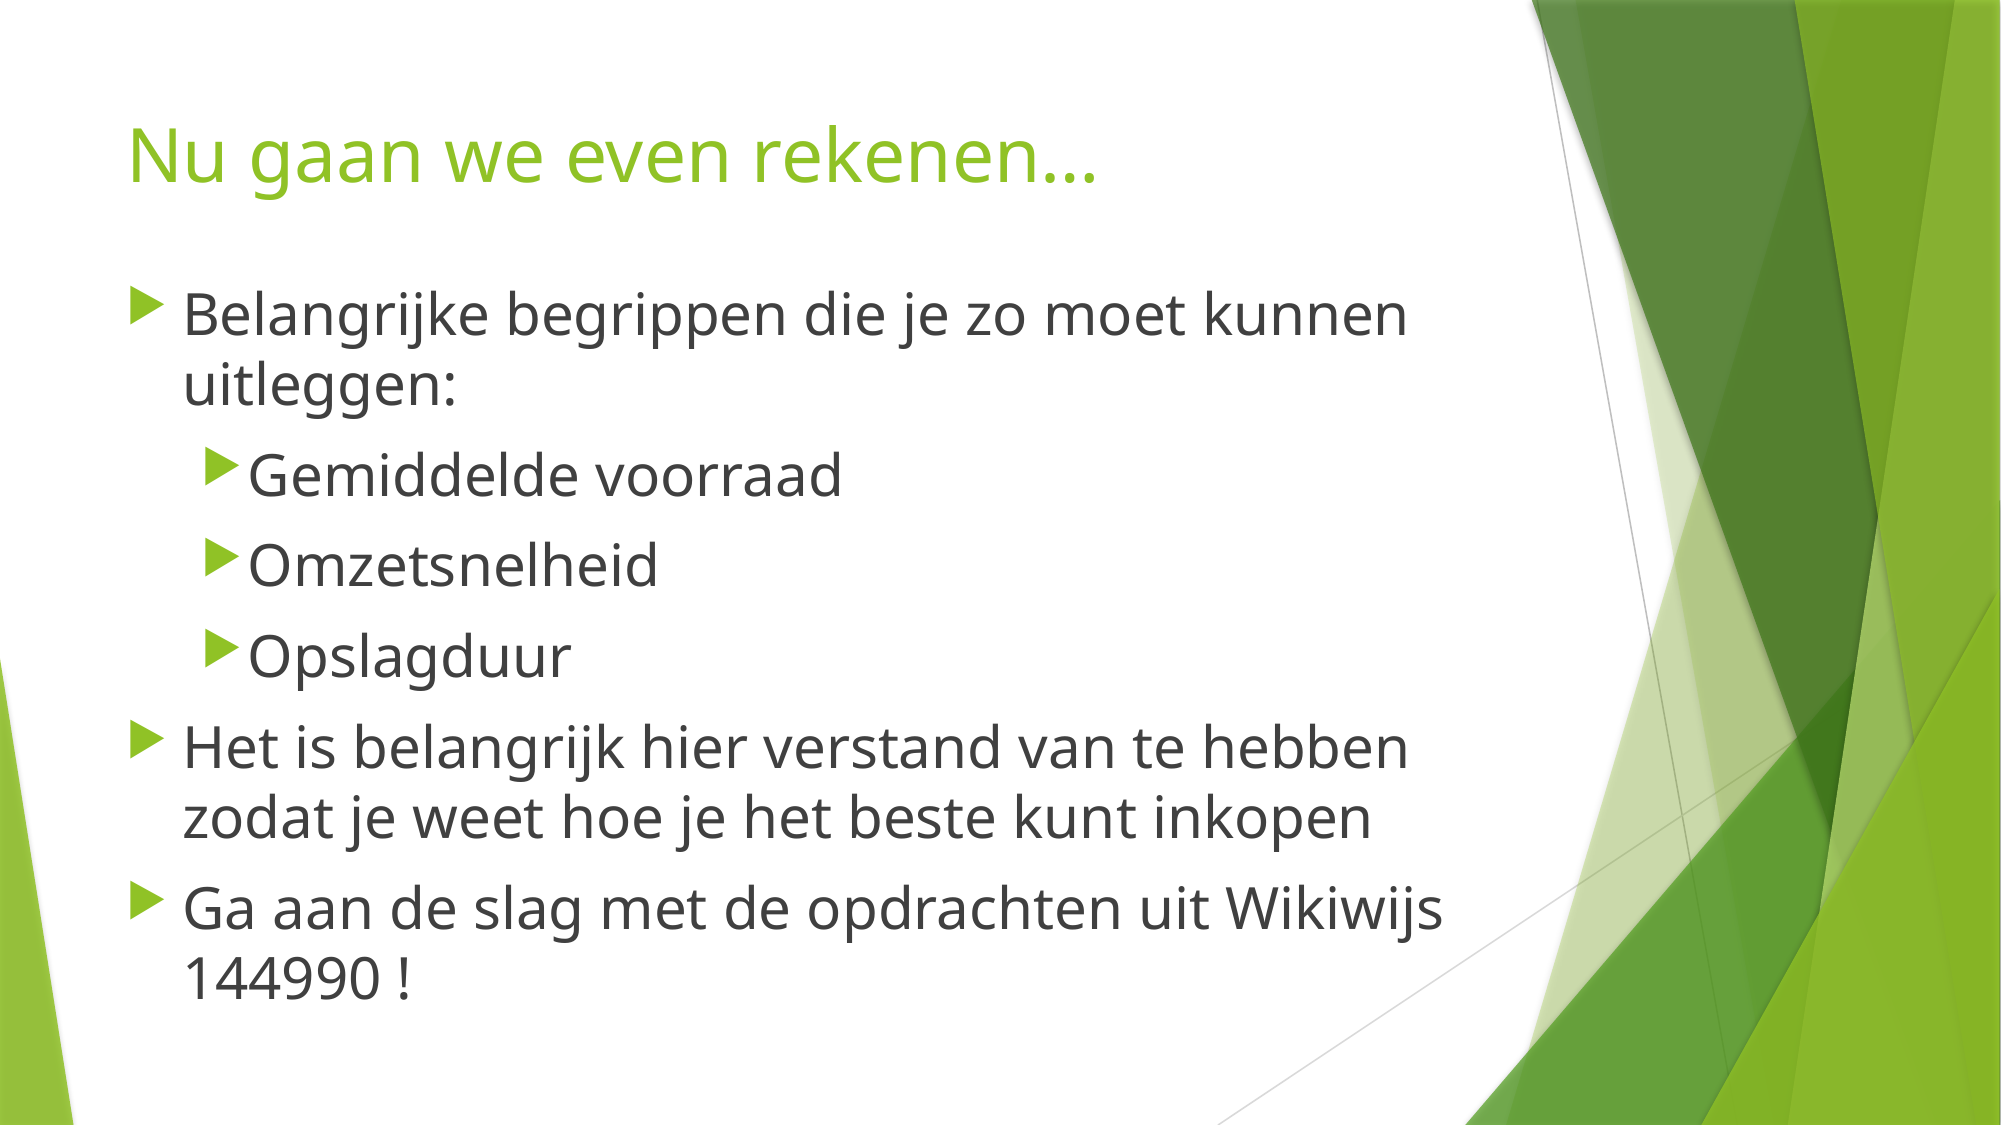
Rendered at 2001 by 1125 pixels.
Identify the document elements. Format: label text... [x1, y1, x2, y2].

list Belangrijke begrippen die je zo moet kunnen uitleggen: Gemiddelde voorraad Omzetsnelheid Opslagduur Het is belangrijk hier verstand van te hebben zodat je weet hoe je het beste kunt inkopen Ga aan de slag met de opdrachten uit Wikiwijs 144990 ! [111, 269, 1522, 906]
title Nu gaan we even rekenen… [111, 99, 1522, 269]
